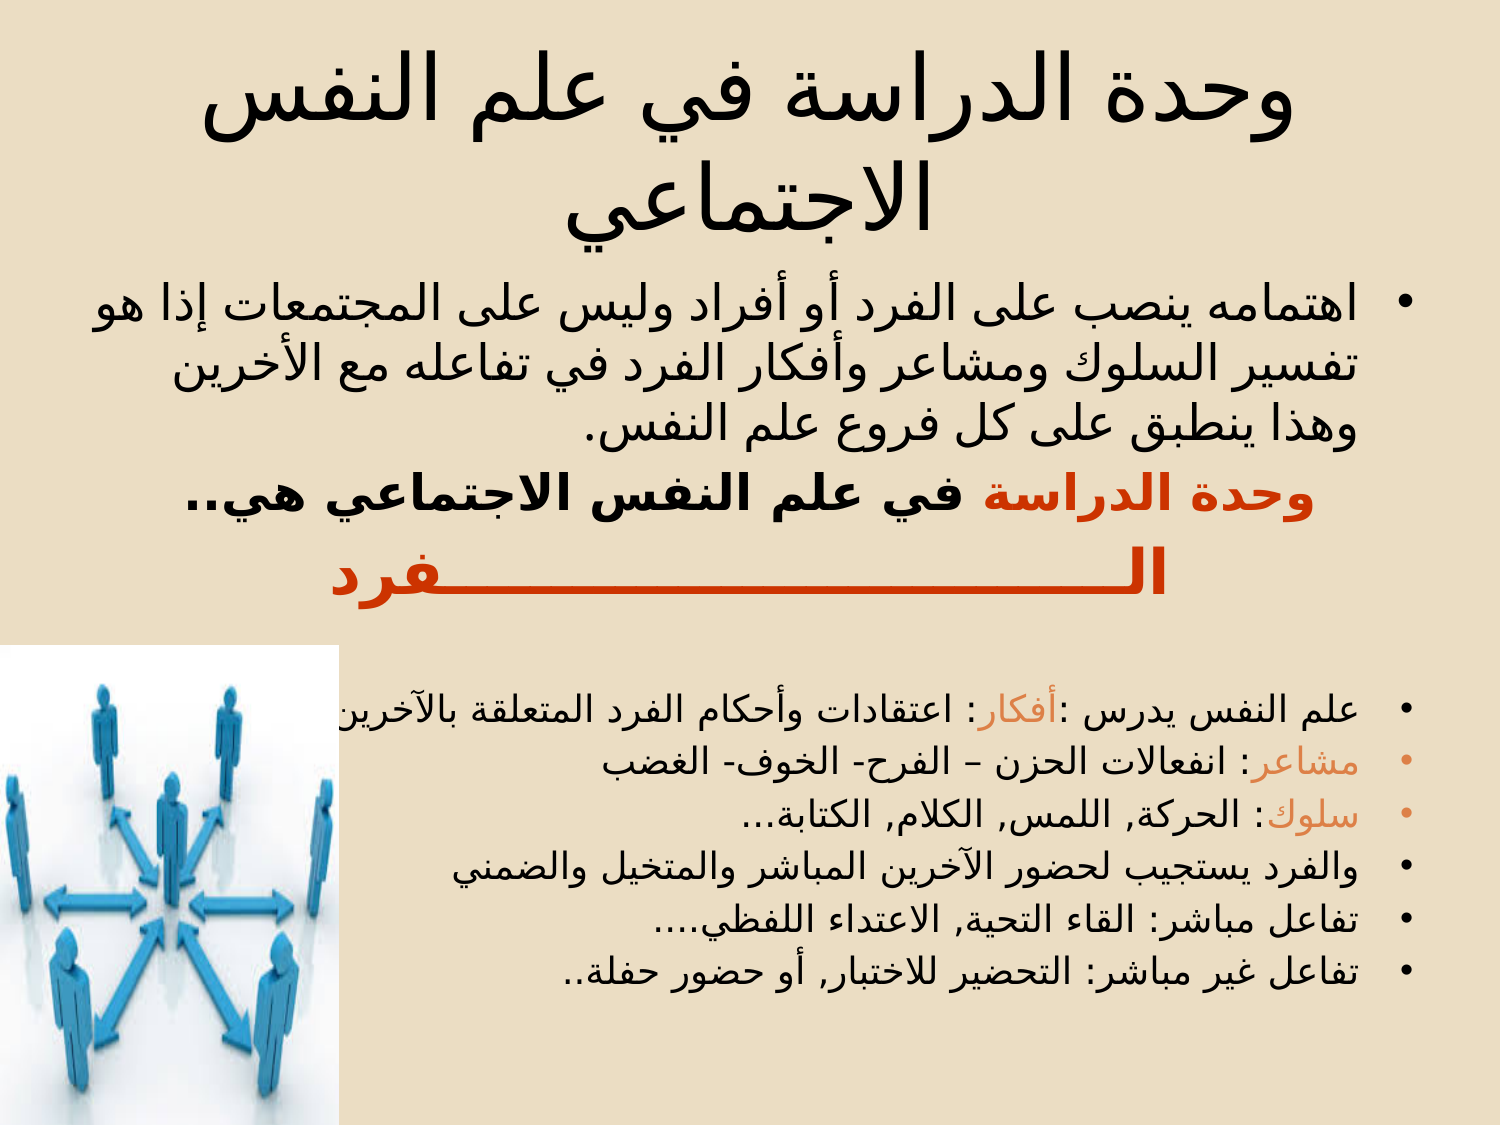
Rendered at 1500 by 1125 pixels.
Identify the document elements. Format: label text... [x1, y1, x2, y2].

list اهتمامه ينصب على الفرد أو أفراد وليس على المجتمعات إذا هو تفسير السلوك ومشاعر وأفكار الفرد في تفاعله مع الأخرين وهذا ينطبق على كل فروع علم النفس. وحدة الدراسة في علم النفس الاجتماعي هي.. الــــــــــــــــــــــــــــــــفرد علم النفس يدرس :أفكار: اعتقادات وأحكام الفرد المتعلقة بالآخرين والأحداث.. مشاعر: انفعالات الحزن – الفرح- الخوف- الغضب سلوك: الحركة, اللمس, الكلام, الكتابة... والفرد يستجيب لحضور الآخرين المباشر والمتخيل والضمني تفاعل مباشر: القاء التحية, الاعتداء اللفظي.... تفاعل غير مباشر: التحضير للاختبار, أو حضور حفلة.. [75, 262, 1425, 1005]
title وحدة الدراسة في علم النفس الاجتماعي [75, 45, 1425, 233]
picture [0, 644, 340, 1125]
